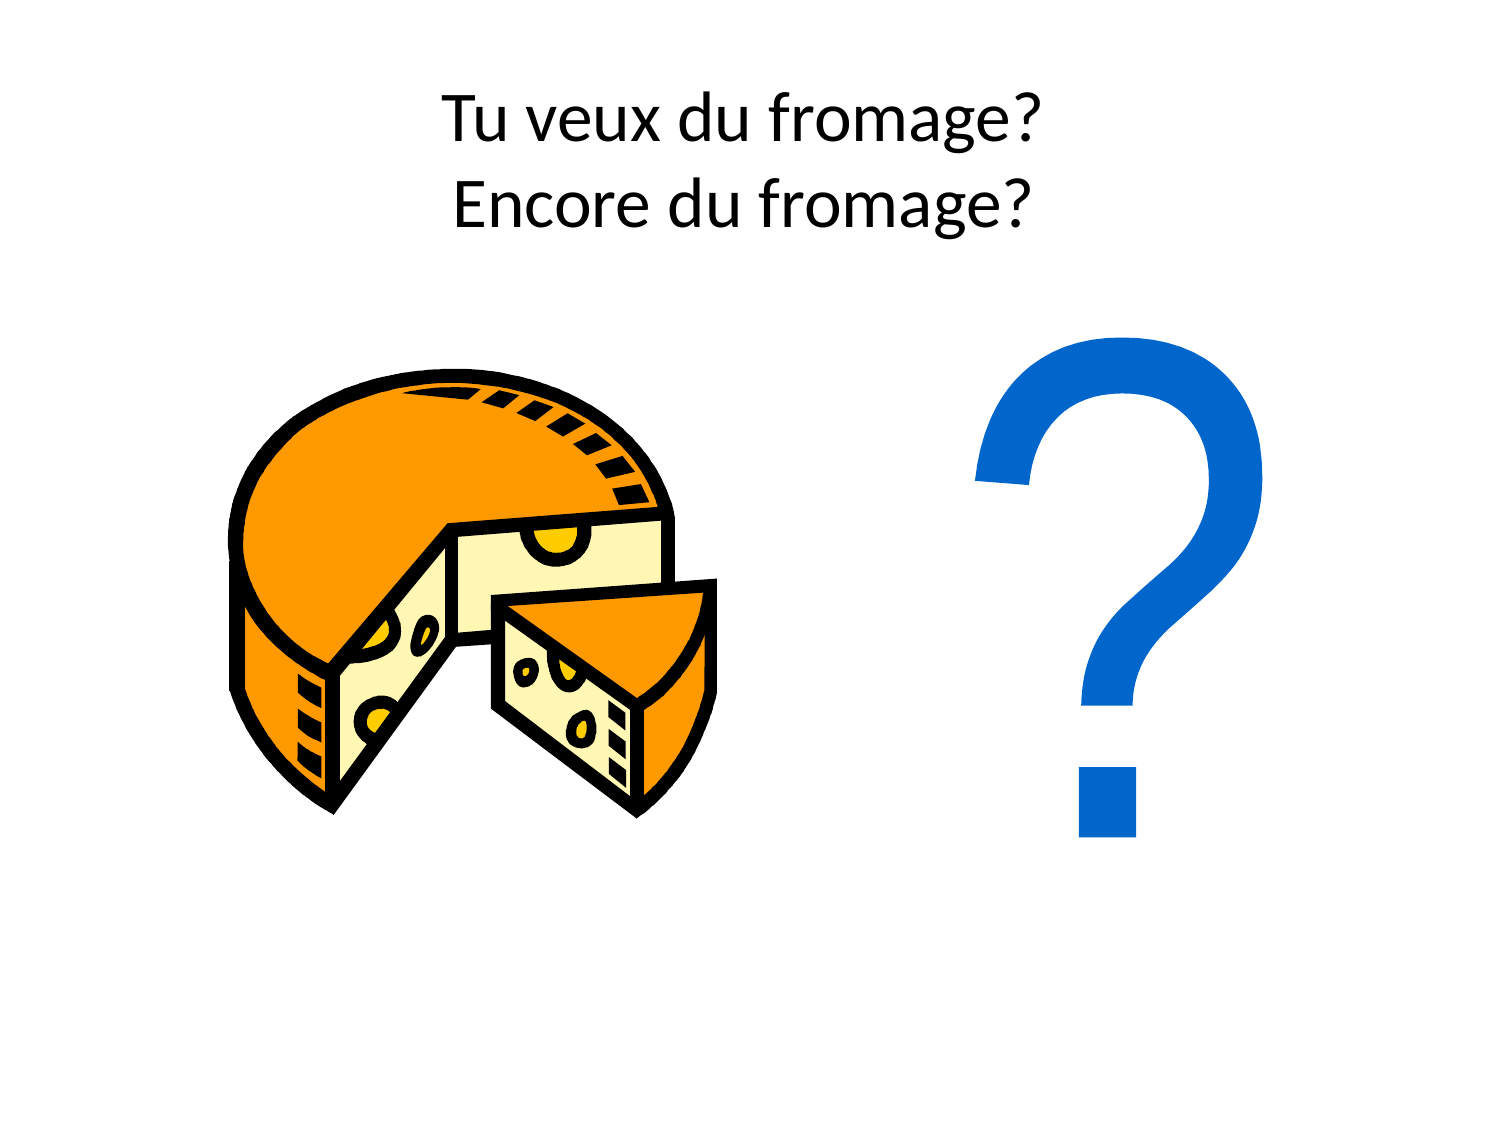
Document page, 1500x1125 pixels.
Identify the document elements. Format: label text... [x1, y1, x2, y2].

title Tu veux du fromage? Encore du fromage? [37, 62, 1450, 250]
picture [224, 362, 724, 826]
